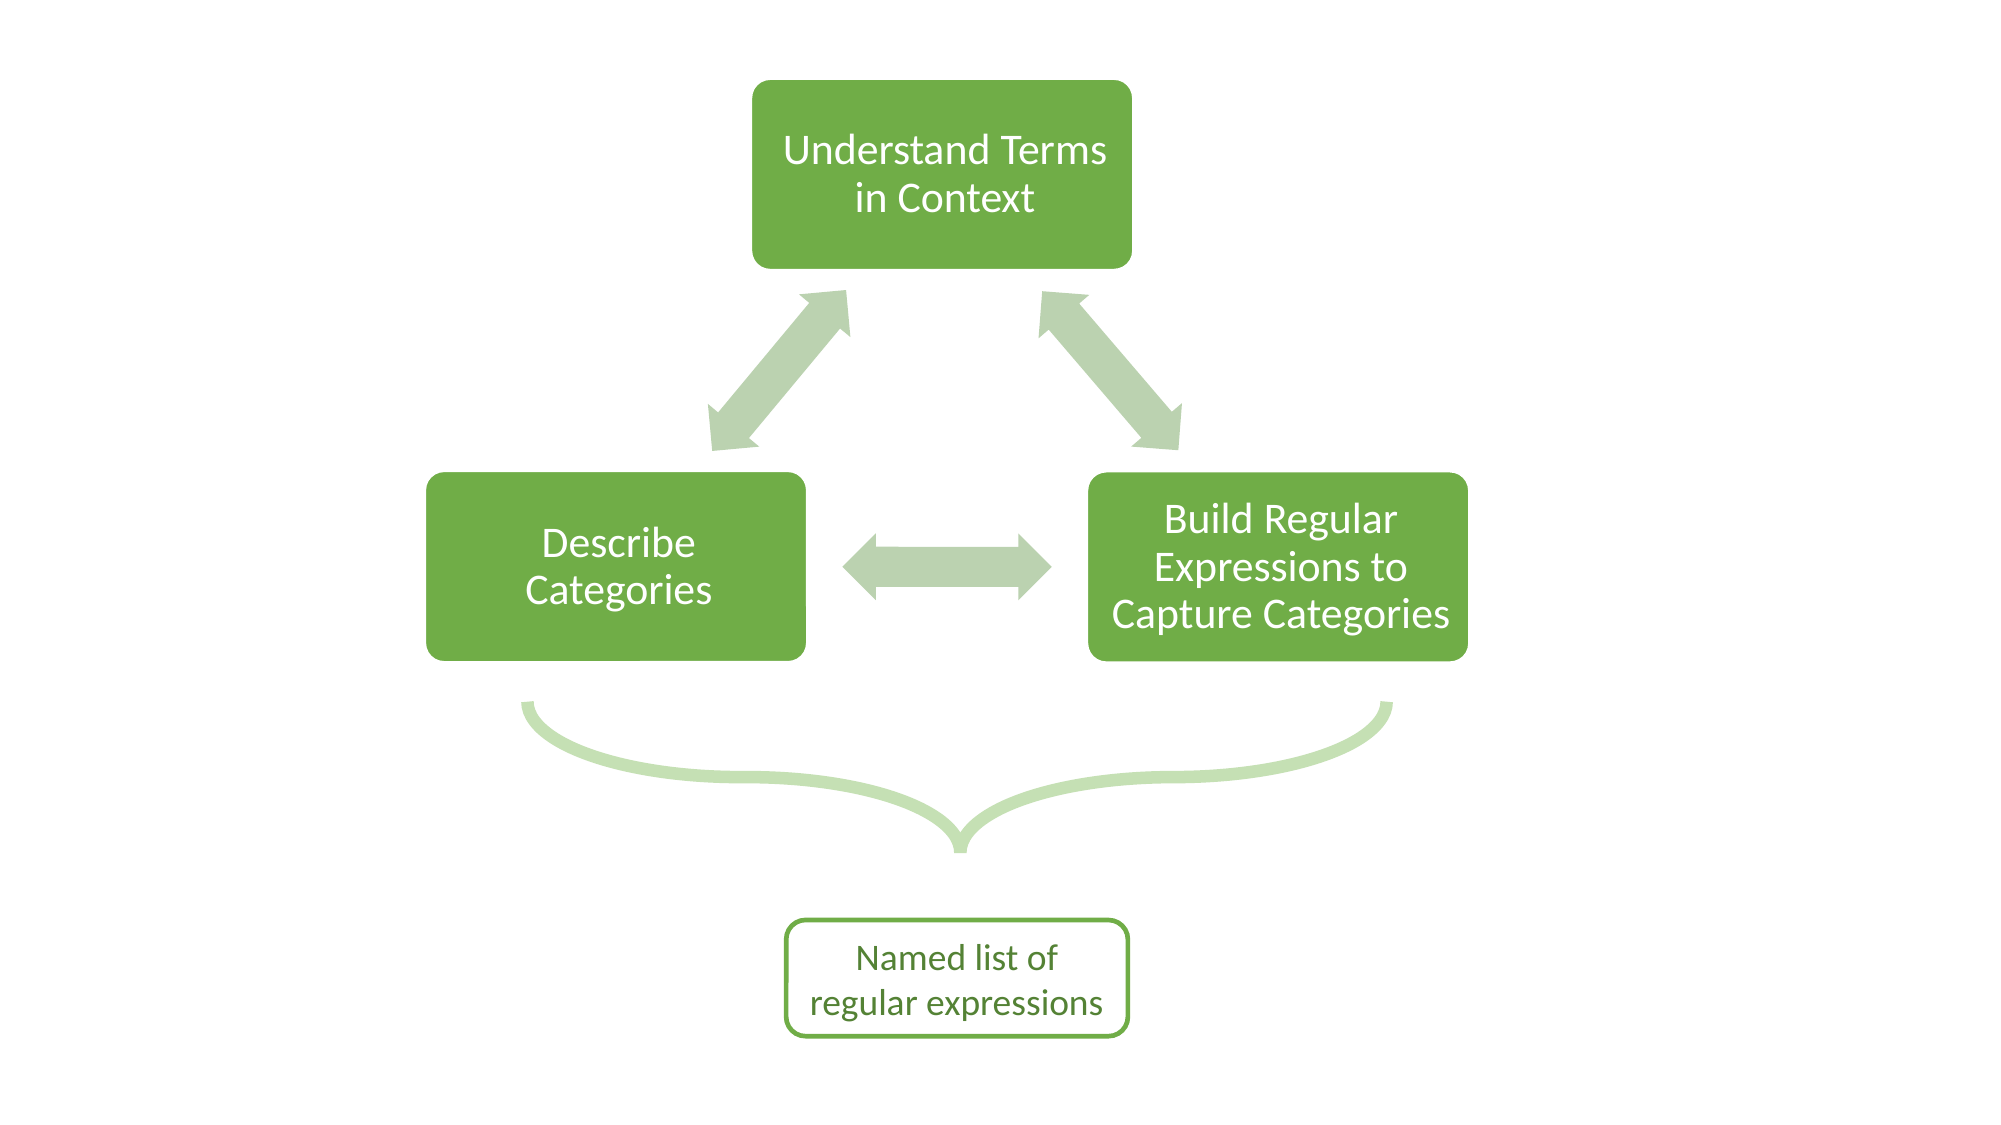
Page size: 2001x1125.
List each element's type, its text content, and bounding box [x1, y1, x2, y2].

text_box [314, 78, 1570, 817]
text_box [934, 817, 987, 853]
text_box Named list of regular expressions [785, 918, 1129, 1038]
